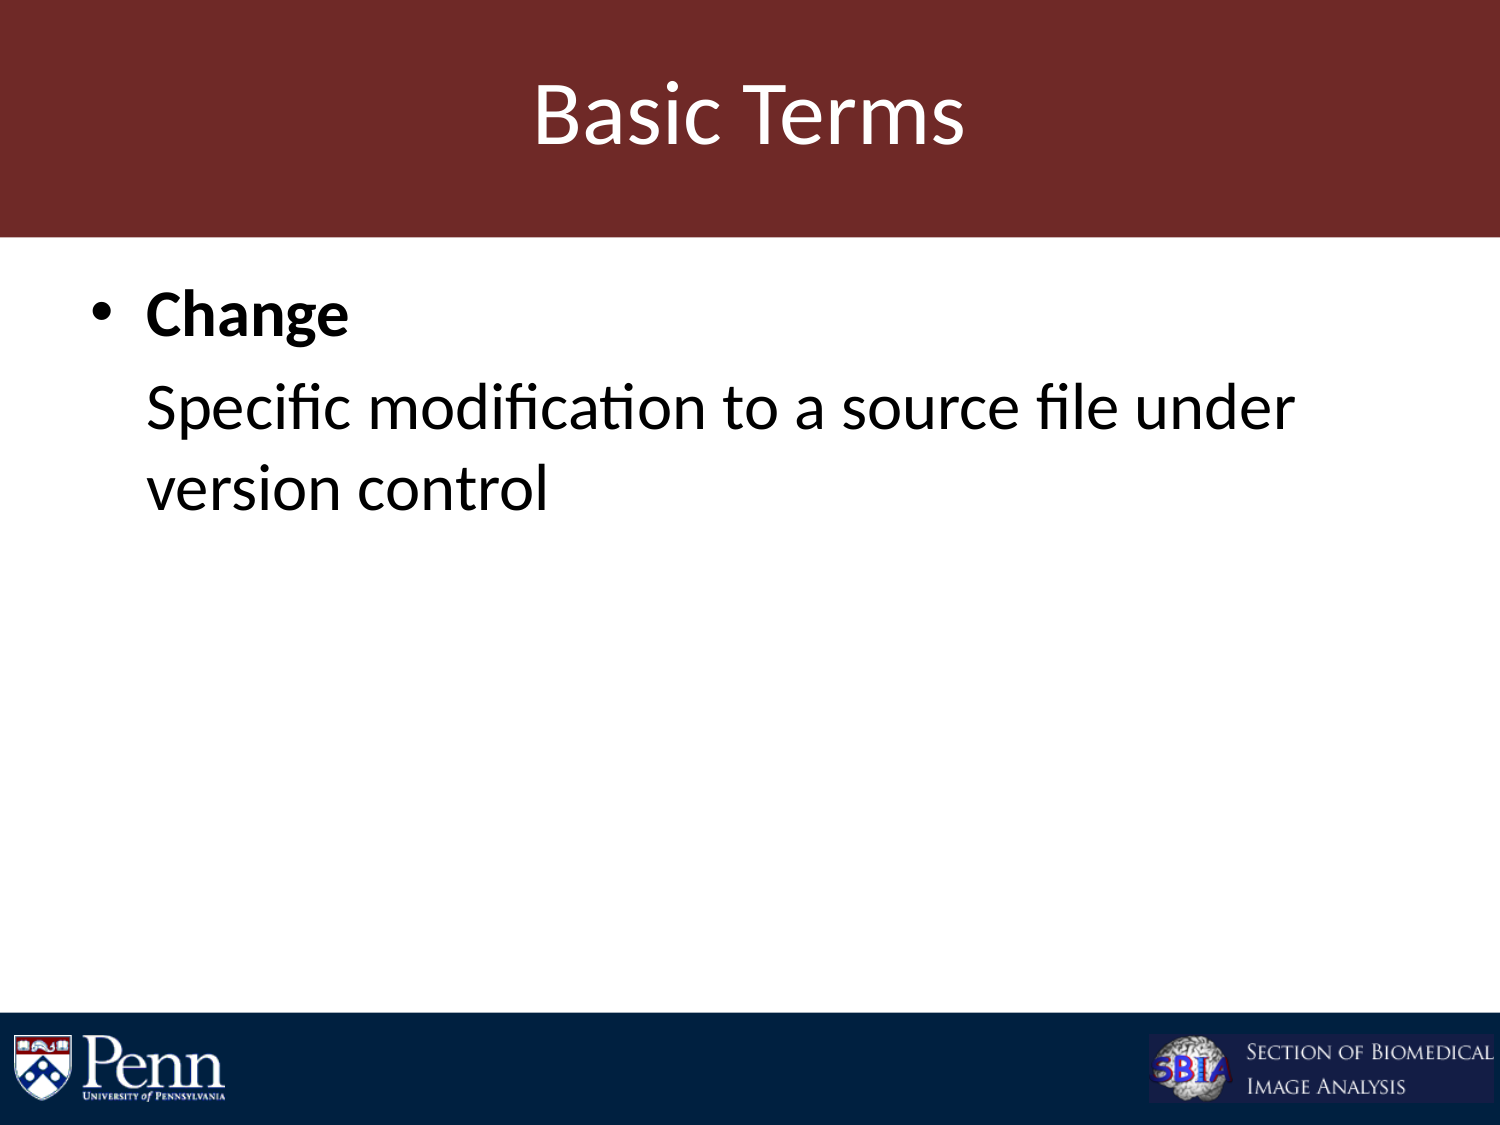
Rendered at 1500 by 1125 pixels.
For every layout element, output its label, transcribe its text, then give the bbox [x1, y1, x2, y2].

picture [14, 1035, 225, 1102]
list Change Specific modification to a source file under version control [75, 262, 1425, 1013]
title Basic Terms [75, 45, 1425, 238]
picture [1149, 1034, 1494, 1103]
